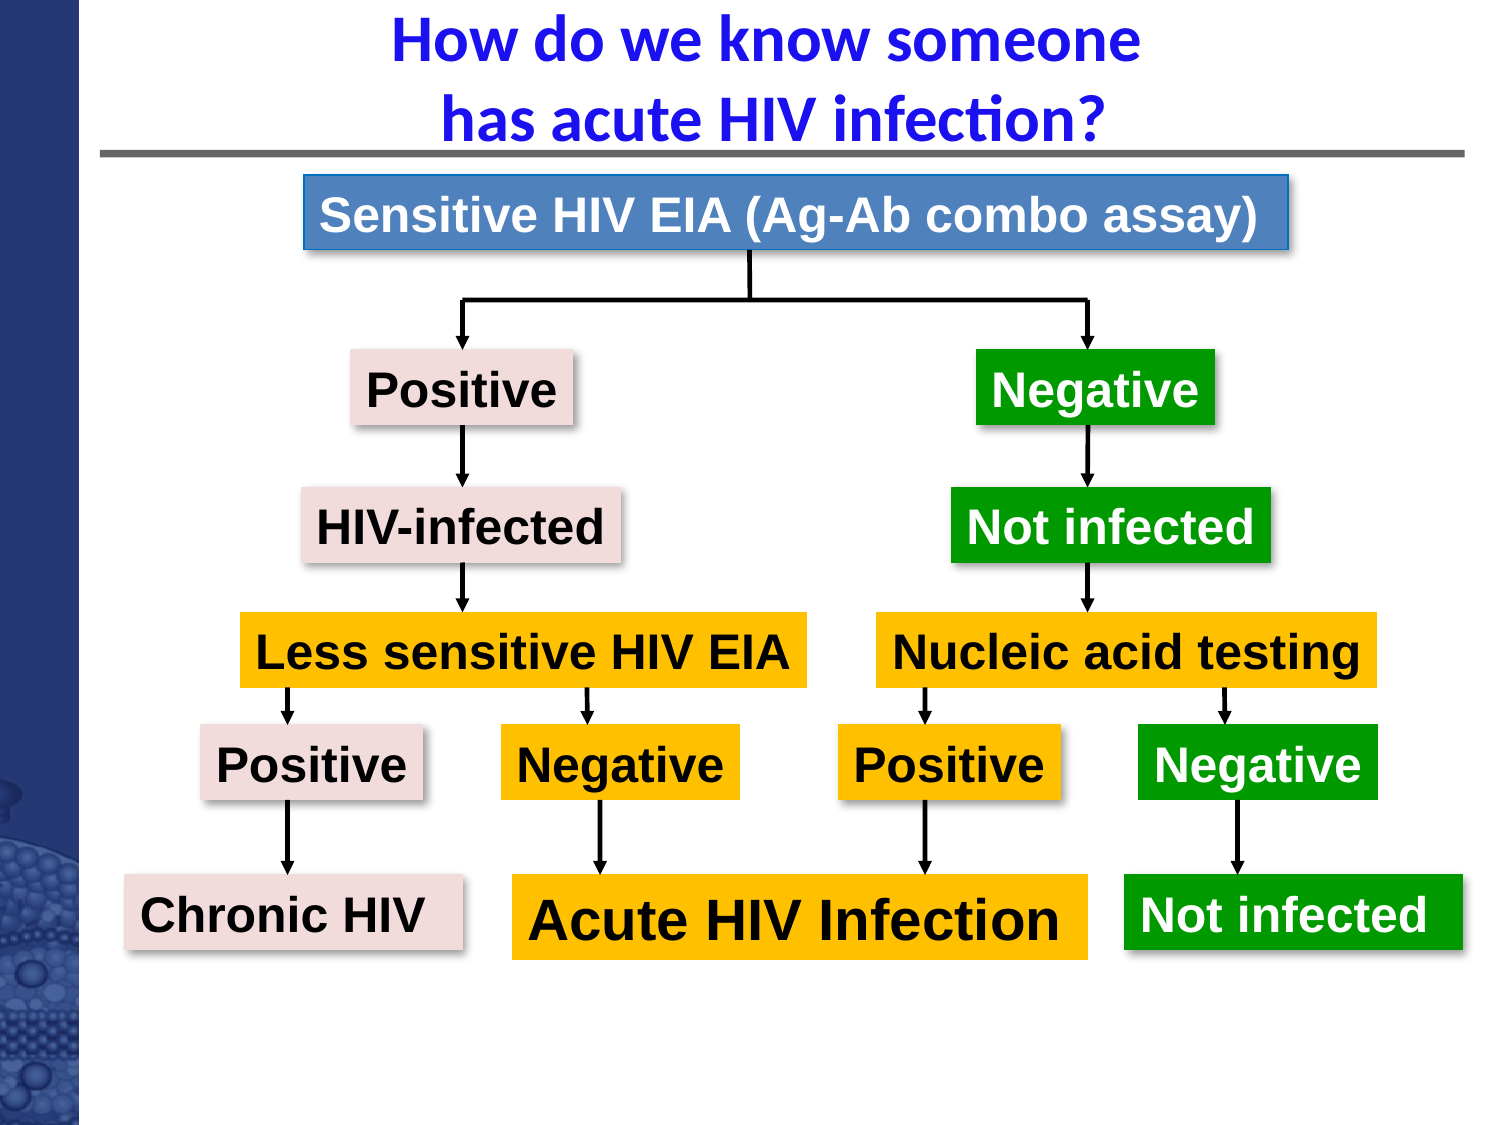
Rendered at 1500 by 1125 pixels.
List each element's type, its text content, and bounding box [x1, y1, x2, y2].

text_box [1081, 424, 1094, 485]
text_box Positive [201, 724, 423, 800]
text_box [918, 799, 932, 875]
text_box Negative [1138, 724, 1377, 800]
text_box [1081, 299, 1094, 350]
text_box [581, 687, 594, 725]
text_box HIV-infected [301, 487, 621, 563]
text_box Chronic HIV [125, 874, 463, 950]
text_box [1081, 562, 1094, 613]
text_box [1218, 687, 1232, 725]
text_box Negative [976, 349, 1215, 425]
picture [0, 0, 79, 1125]
text_box [456, 424, 469, 485]
text_box Sensitive HIV EIA (Ag-Ab combo assay) [304, 174, 1288, 250]
text_box [1231, 799, 1244, 875]
text_box [281, 687, 294, 725]
text_box Positive [838, 724, 1061, 800]
text_box Positive [351, 349, 573, 425]
title How do we know someone has acute HIV infection? [99, 0, 1450, 175]
text_box Nucleic acid testing [877, 612, 1377, 688]
text_box Not infected [1125, 874, 1463, 950]
text_box [456, 562, 469, 613]
text_box [456, 299, 469, 350]
text_box [593, 799, 607, 875]
text_box Less sensitive HIV EIA [240, 612, 807, 688]
text_box [918, 687, 932, 725]
text_box [281, 799, 294, 875]
text_box Negative [501, 724, 740, 800]
text_box Acute HIV Infection [512, 875, 1088, 960]
text_box Not infected [951, 487, 1271, 563]
